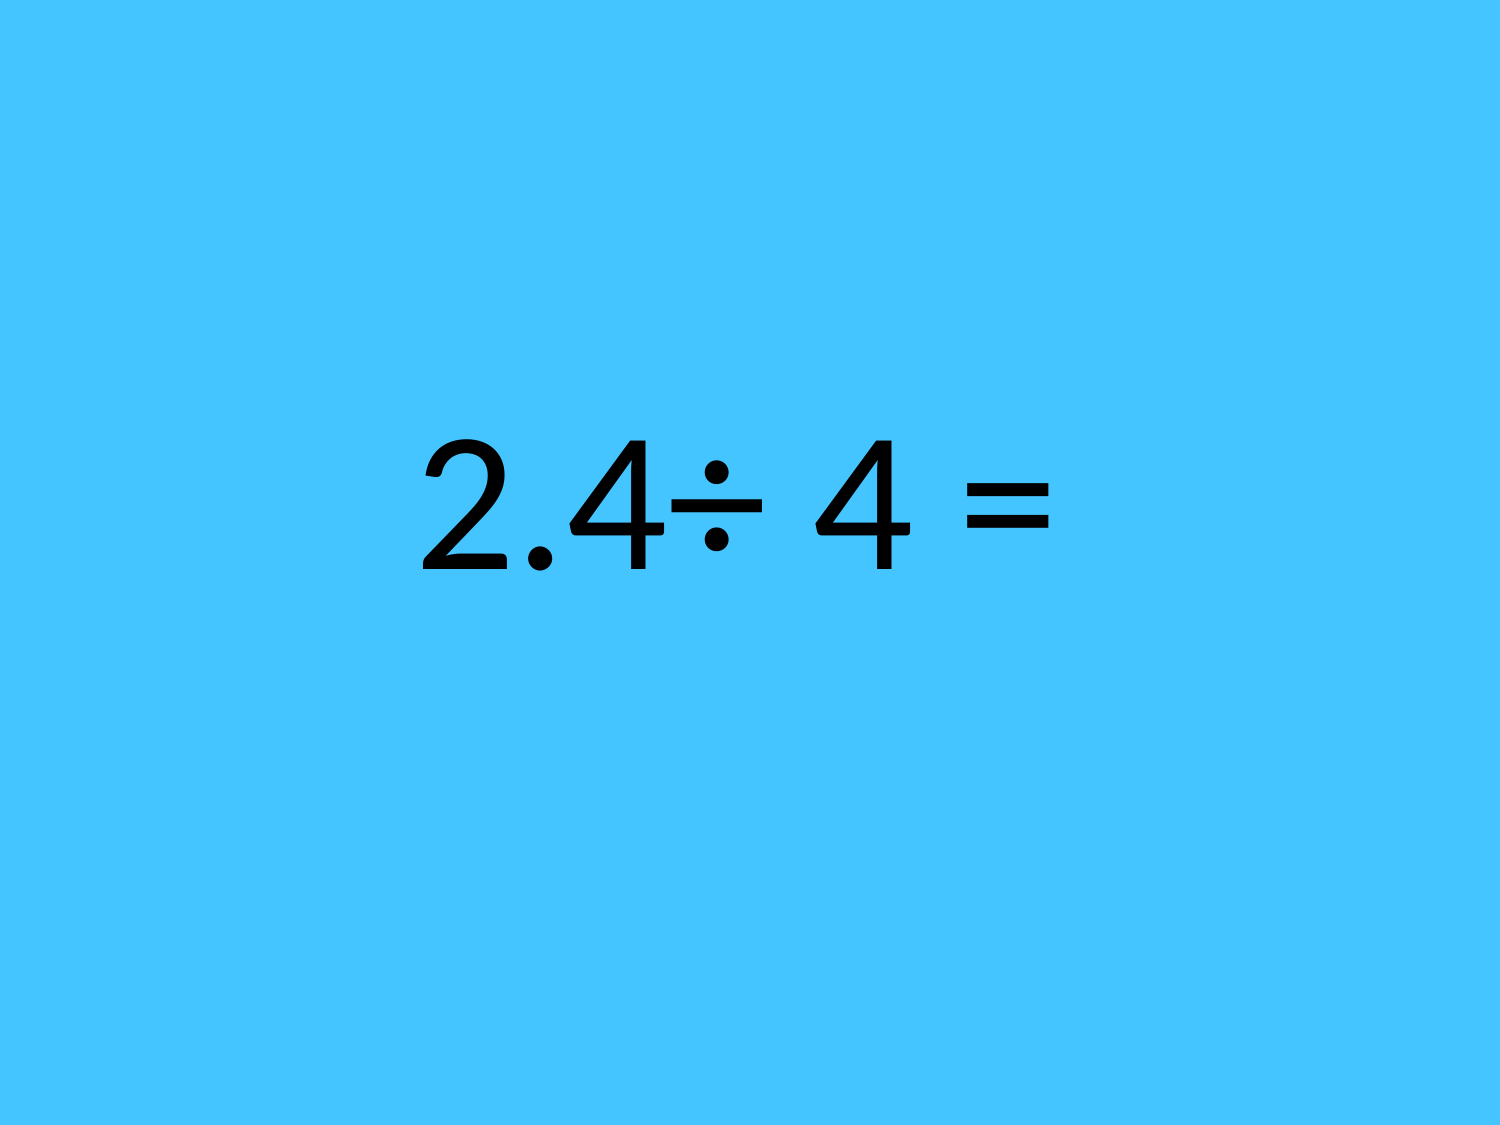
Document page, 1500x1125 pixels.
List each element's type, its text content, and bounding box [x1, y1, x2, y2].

text_box 2.4÷ 4 = [399, 362, 1138, 618]
